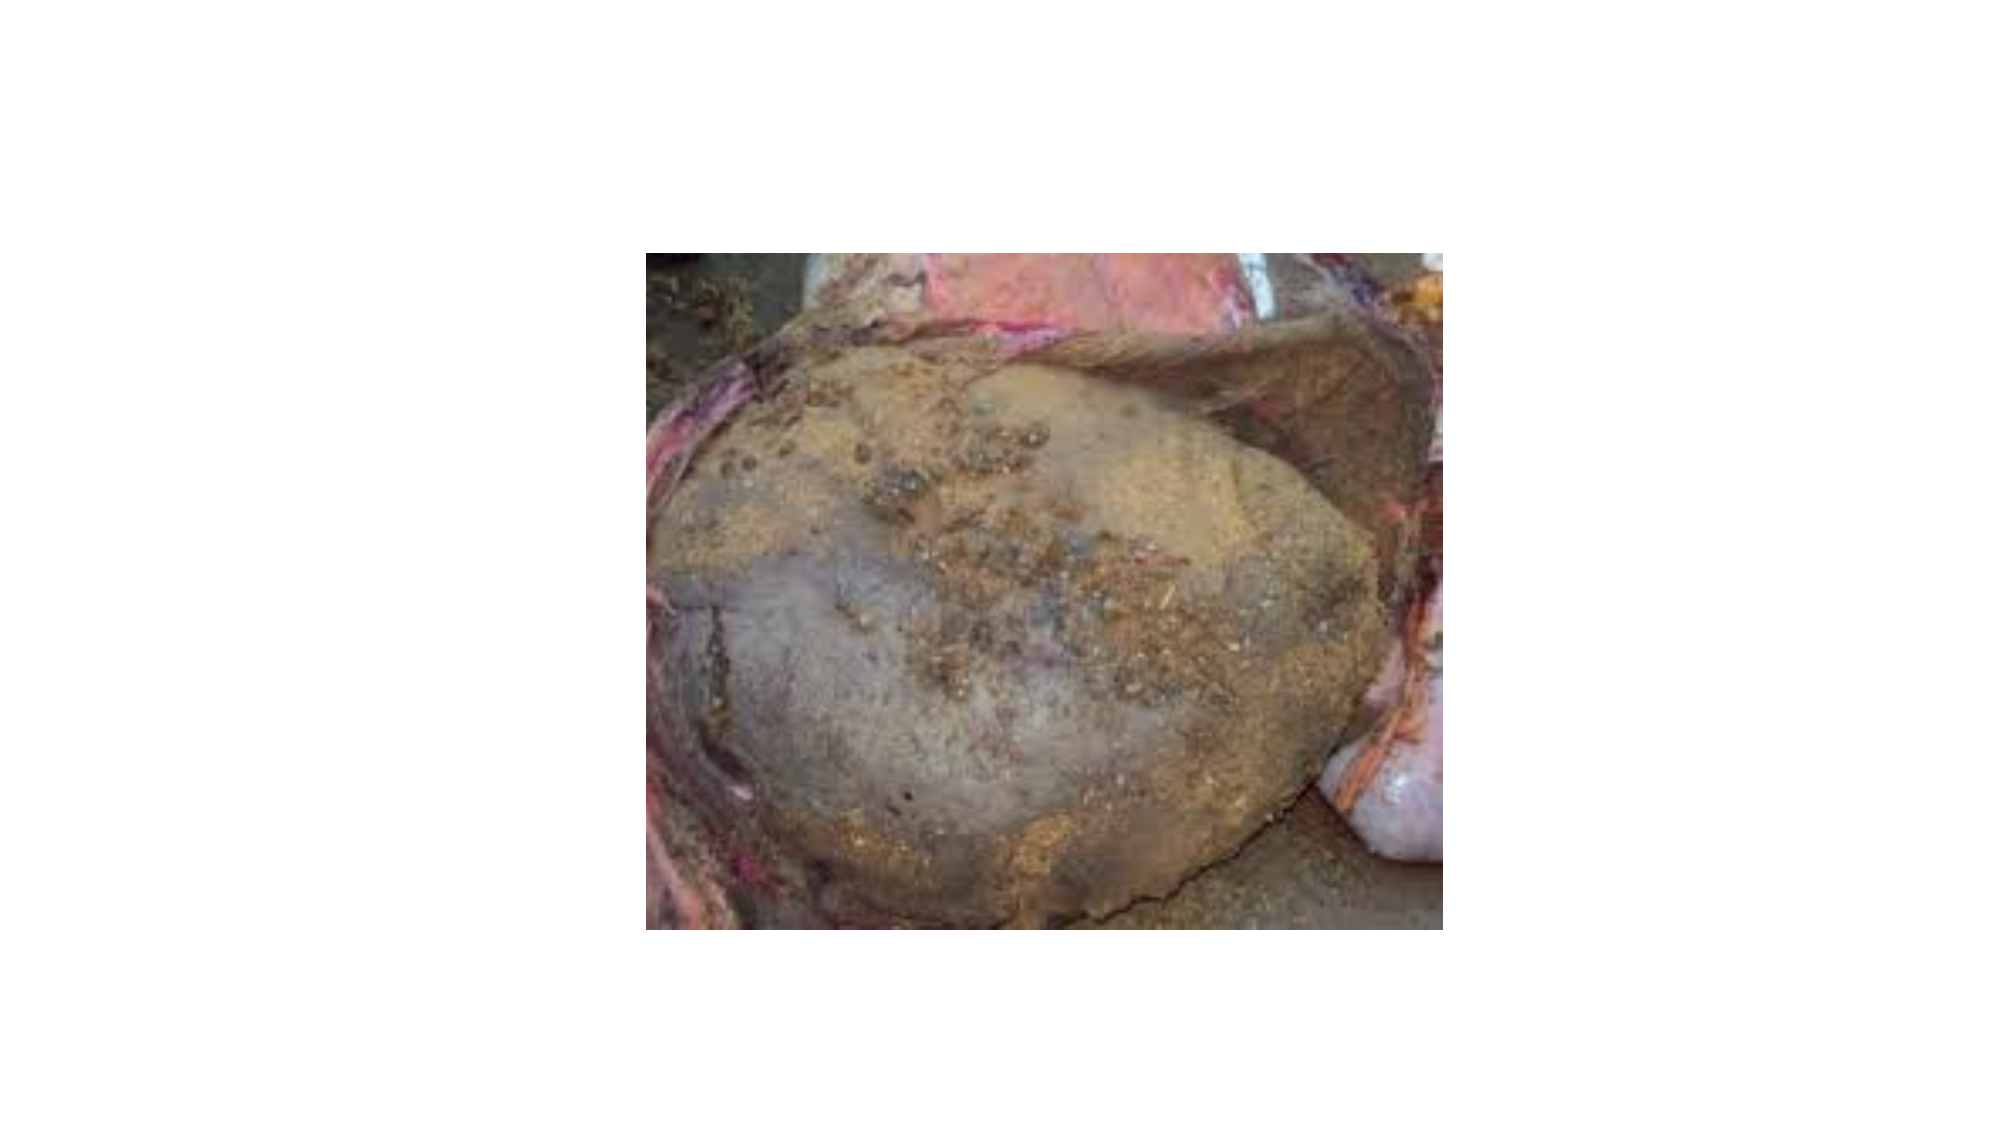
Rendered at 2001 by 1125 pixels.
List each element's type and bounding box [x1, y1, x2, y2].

list [646, 253, 1443, 930]
